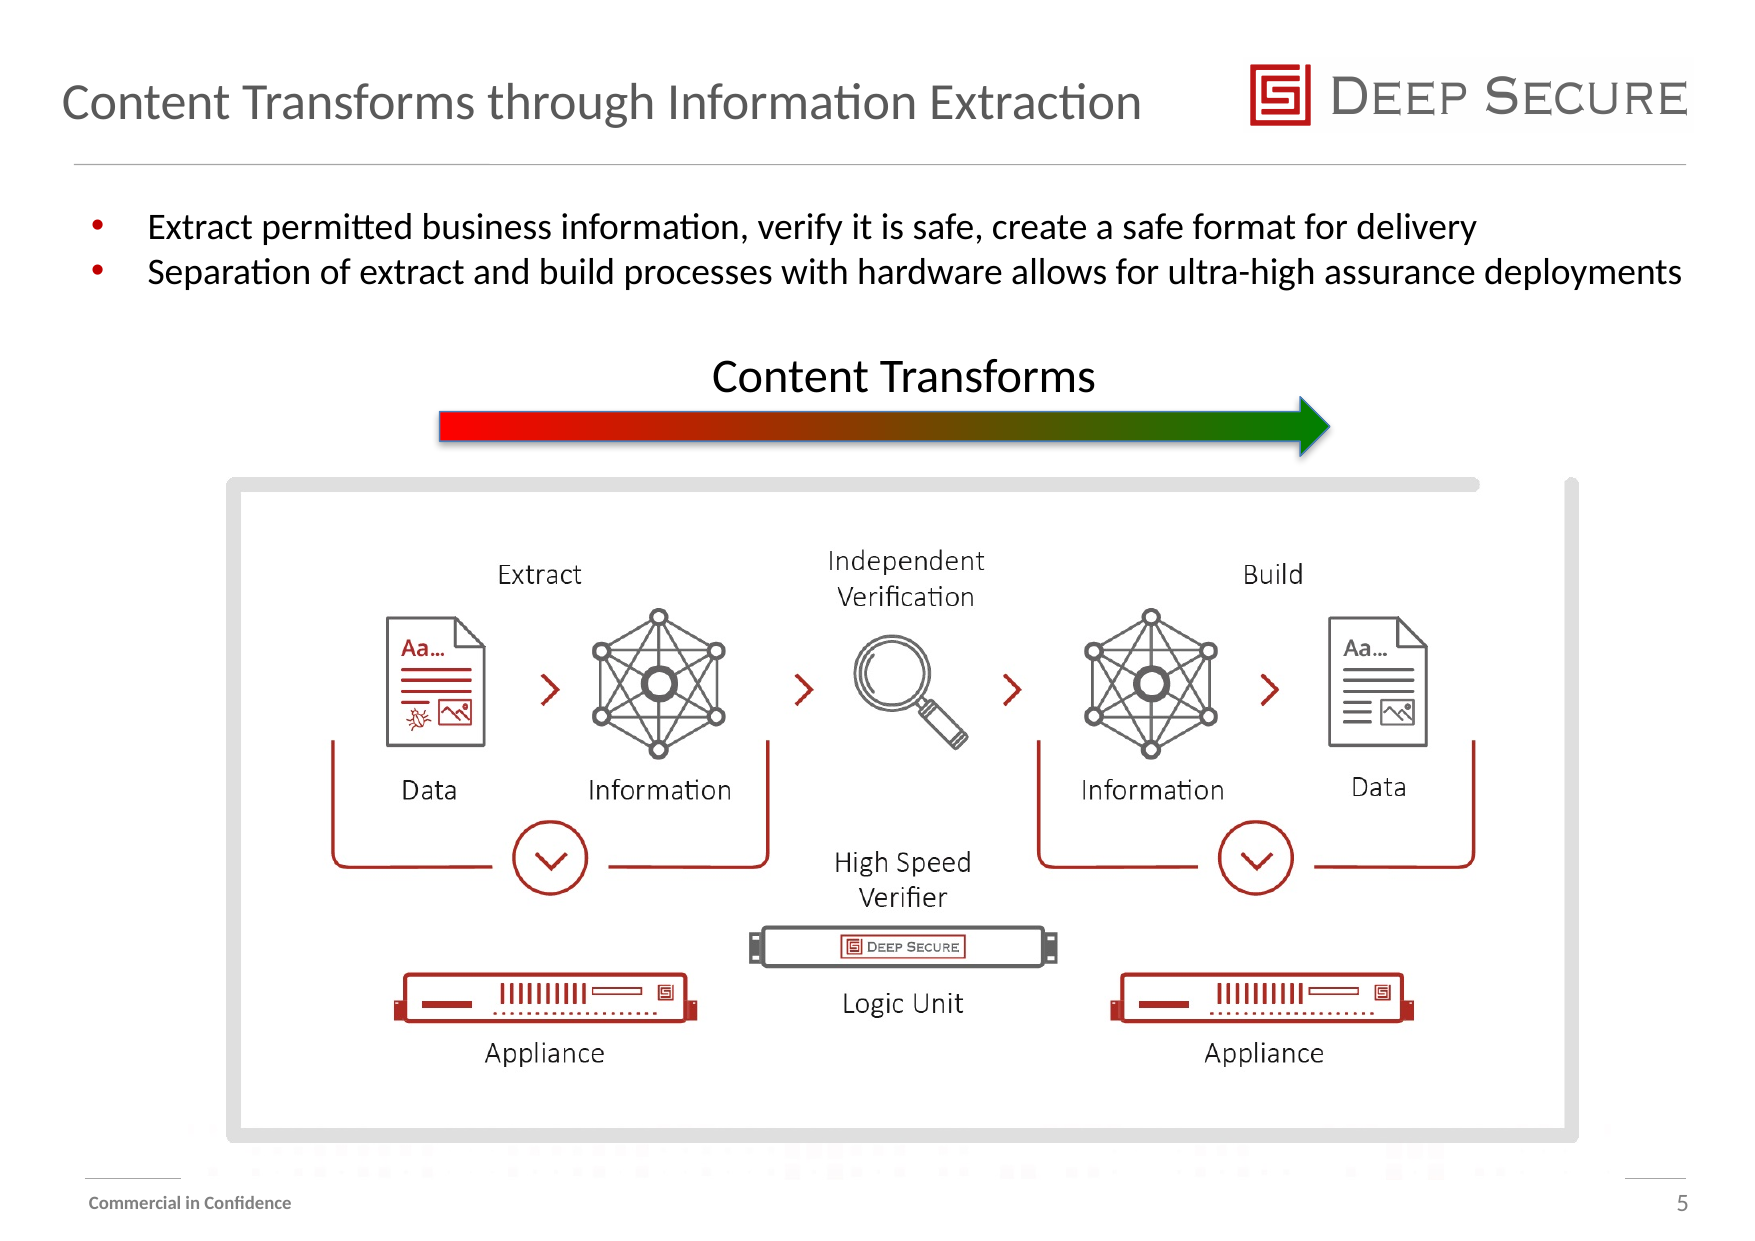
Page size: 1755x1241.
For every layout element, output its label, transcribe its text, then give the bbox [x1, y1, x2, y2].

title Content Transforms through Information Extraction [44, 25, 1624, 172]
text_box [438, 396, 1331, 442]
text_box Content Transforms [697, 337, 1112, 410]
text_box Extract permitted business information, verify it is safe, create a safe format for delivery Separation of extract and build processes with hardware allows for ultra-high assurance deployments [76, 194, 1708, 300]
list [181, 444, 1625, 1180]
picture [1624, 57, 1694, 133]
